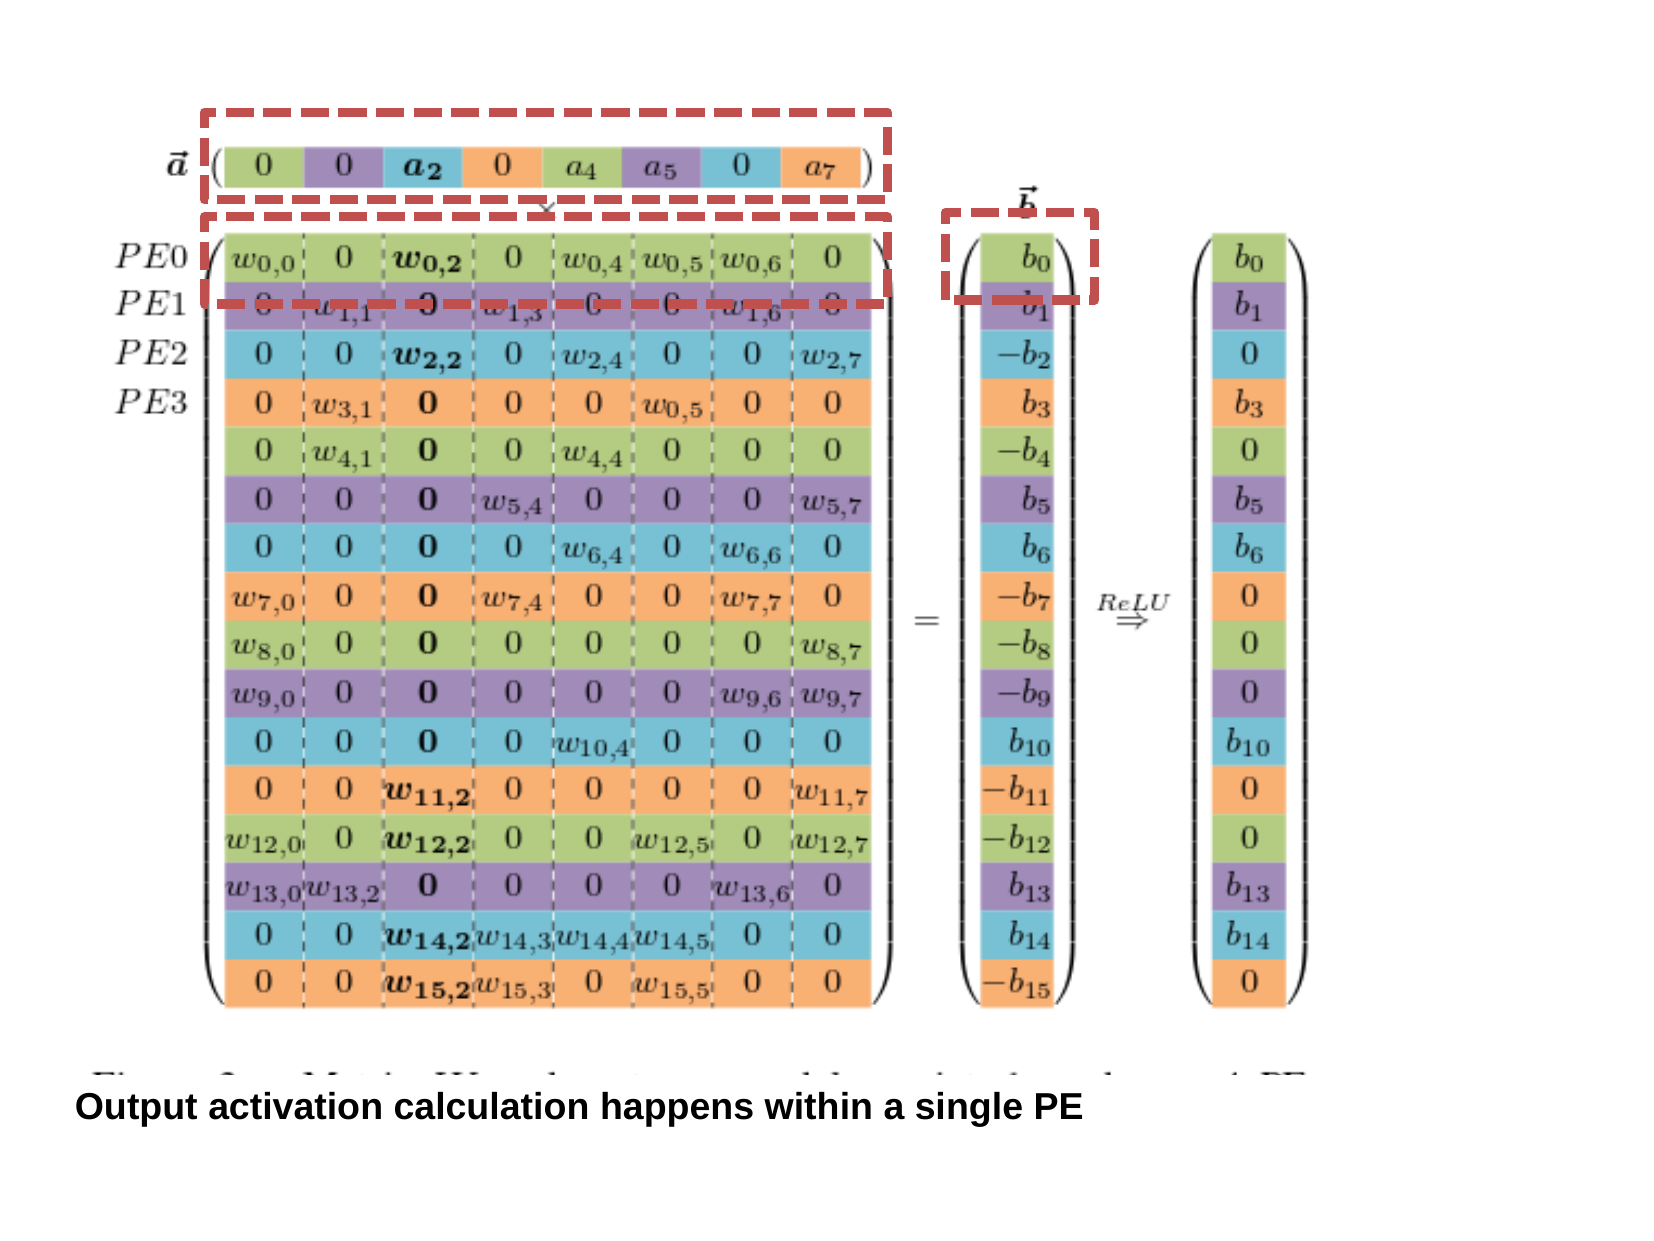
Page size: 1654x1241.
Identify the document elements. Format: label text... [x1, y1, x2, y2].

picture [59, 137, 1363, 1159]
text_box Output activation calculation happens within a single PE [59, 1075, 1500, 1180]
text_box [202, 110, 889, 135]
